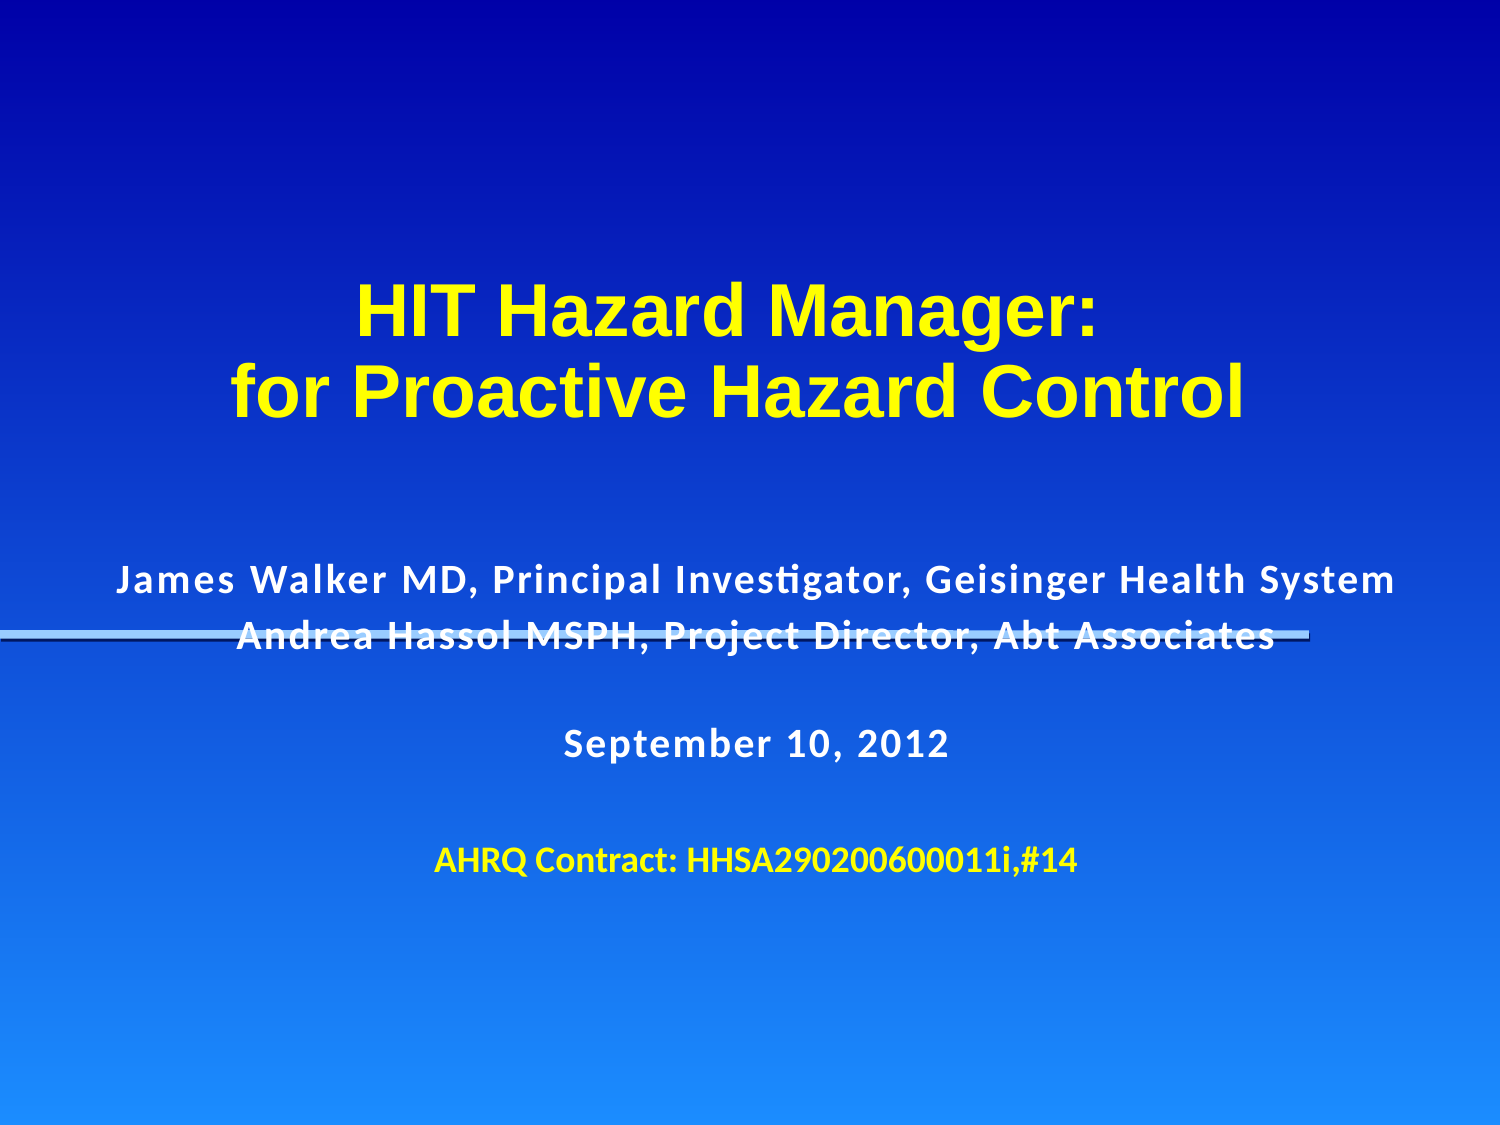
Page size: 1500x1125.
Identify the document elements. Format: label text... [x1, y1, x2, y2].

subtitle James Walker MD, Principal Investigator, Geisinger Health System Andrea Hassol MSPH, Project Director, Abt Associates September 10, 2012 AHRQ Contract: HHSA290200600011i,#14 [74, 549, 1438, 901]
title HIT Hazard Manager: for Proactive Hazard Control [99, 199, 1379, 442]
